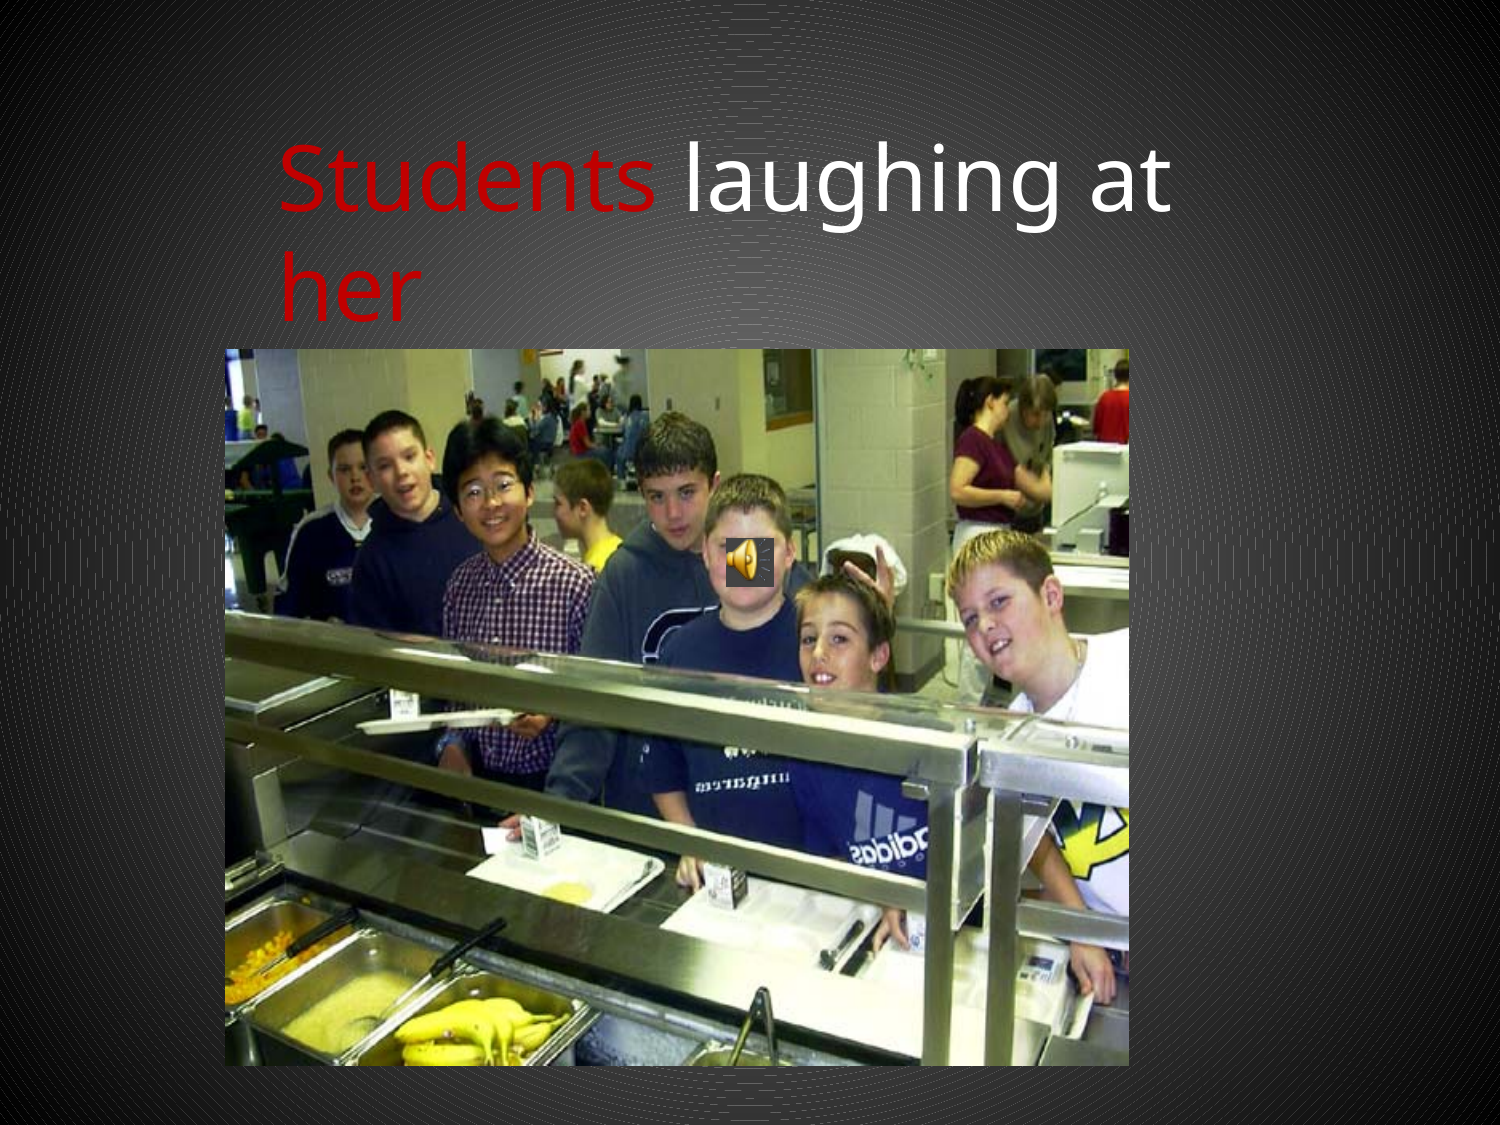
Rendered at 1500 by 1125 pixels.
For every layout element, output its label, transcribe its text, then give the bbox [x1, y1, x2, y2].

picture [224, 349, 1129, 1067]
text_box Students laughing at her [262, 112, 1256, 348]
